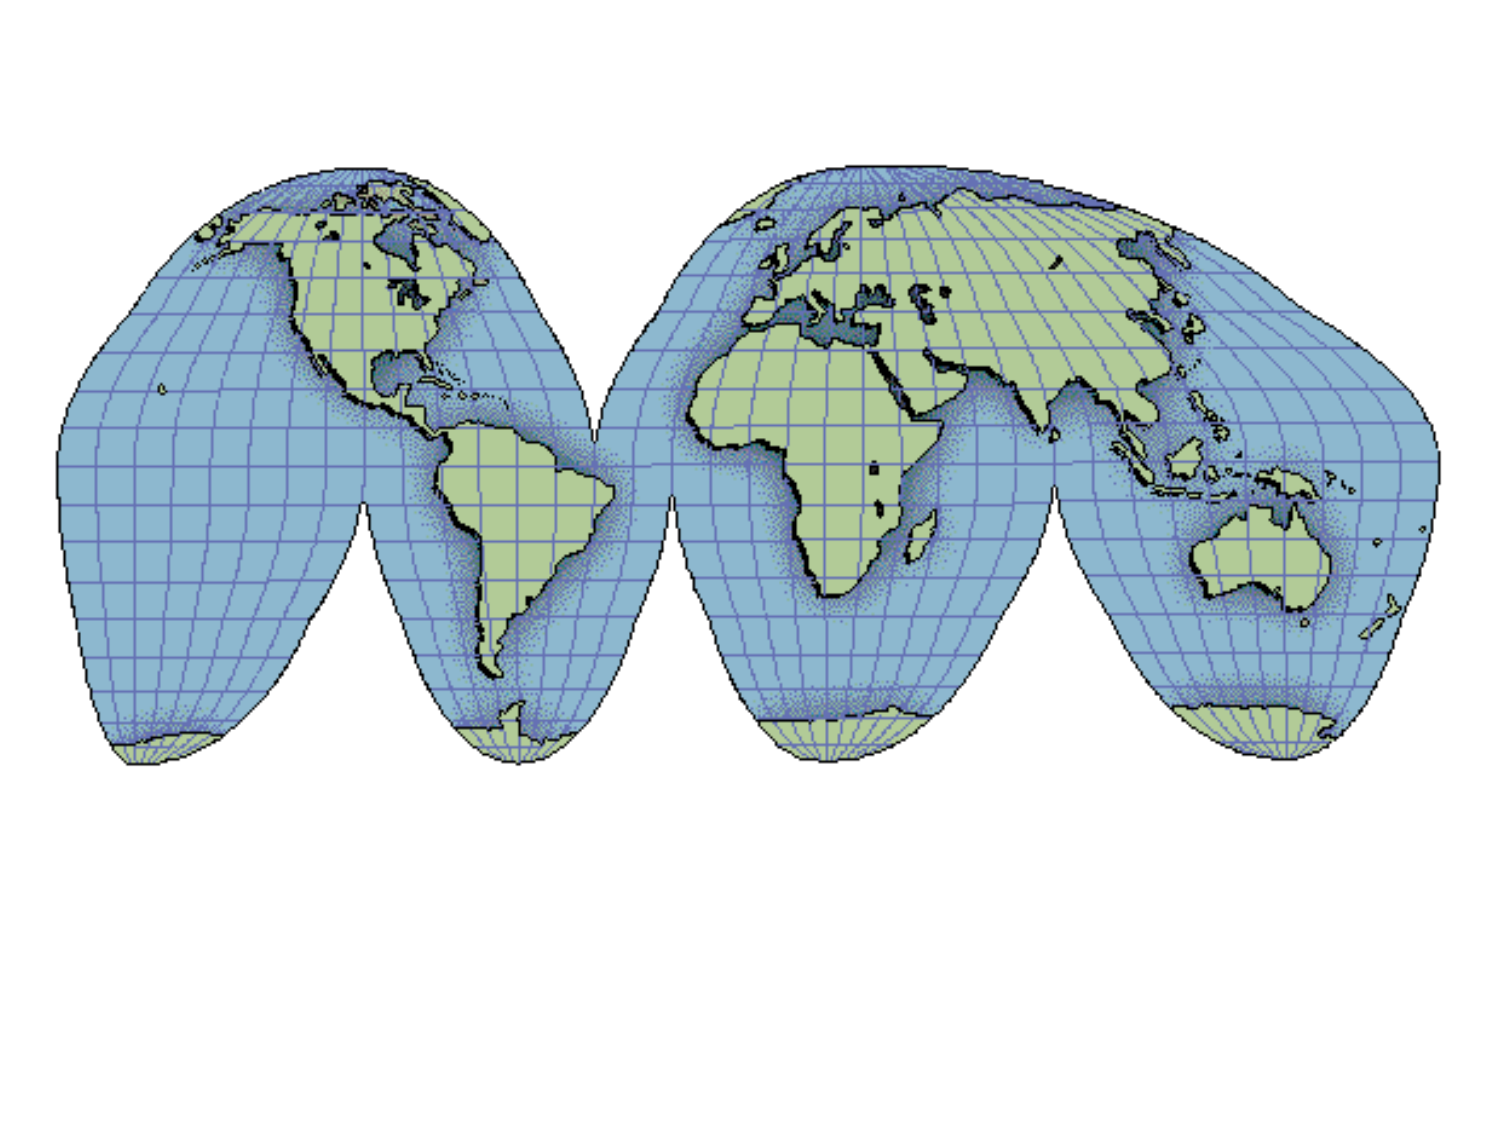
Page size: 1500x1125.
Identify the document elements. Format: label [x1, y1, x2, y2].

picture [35, 137, 1463, 801]
